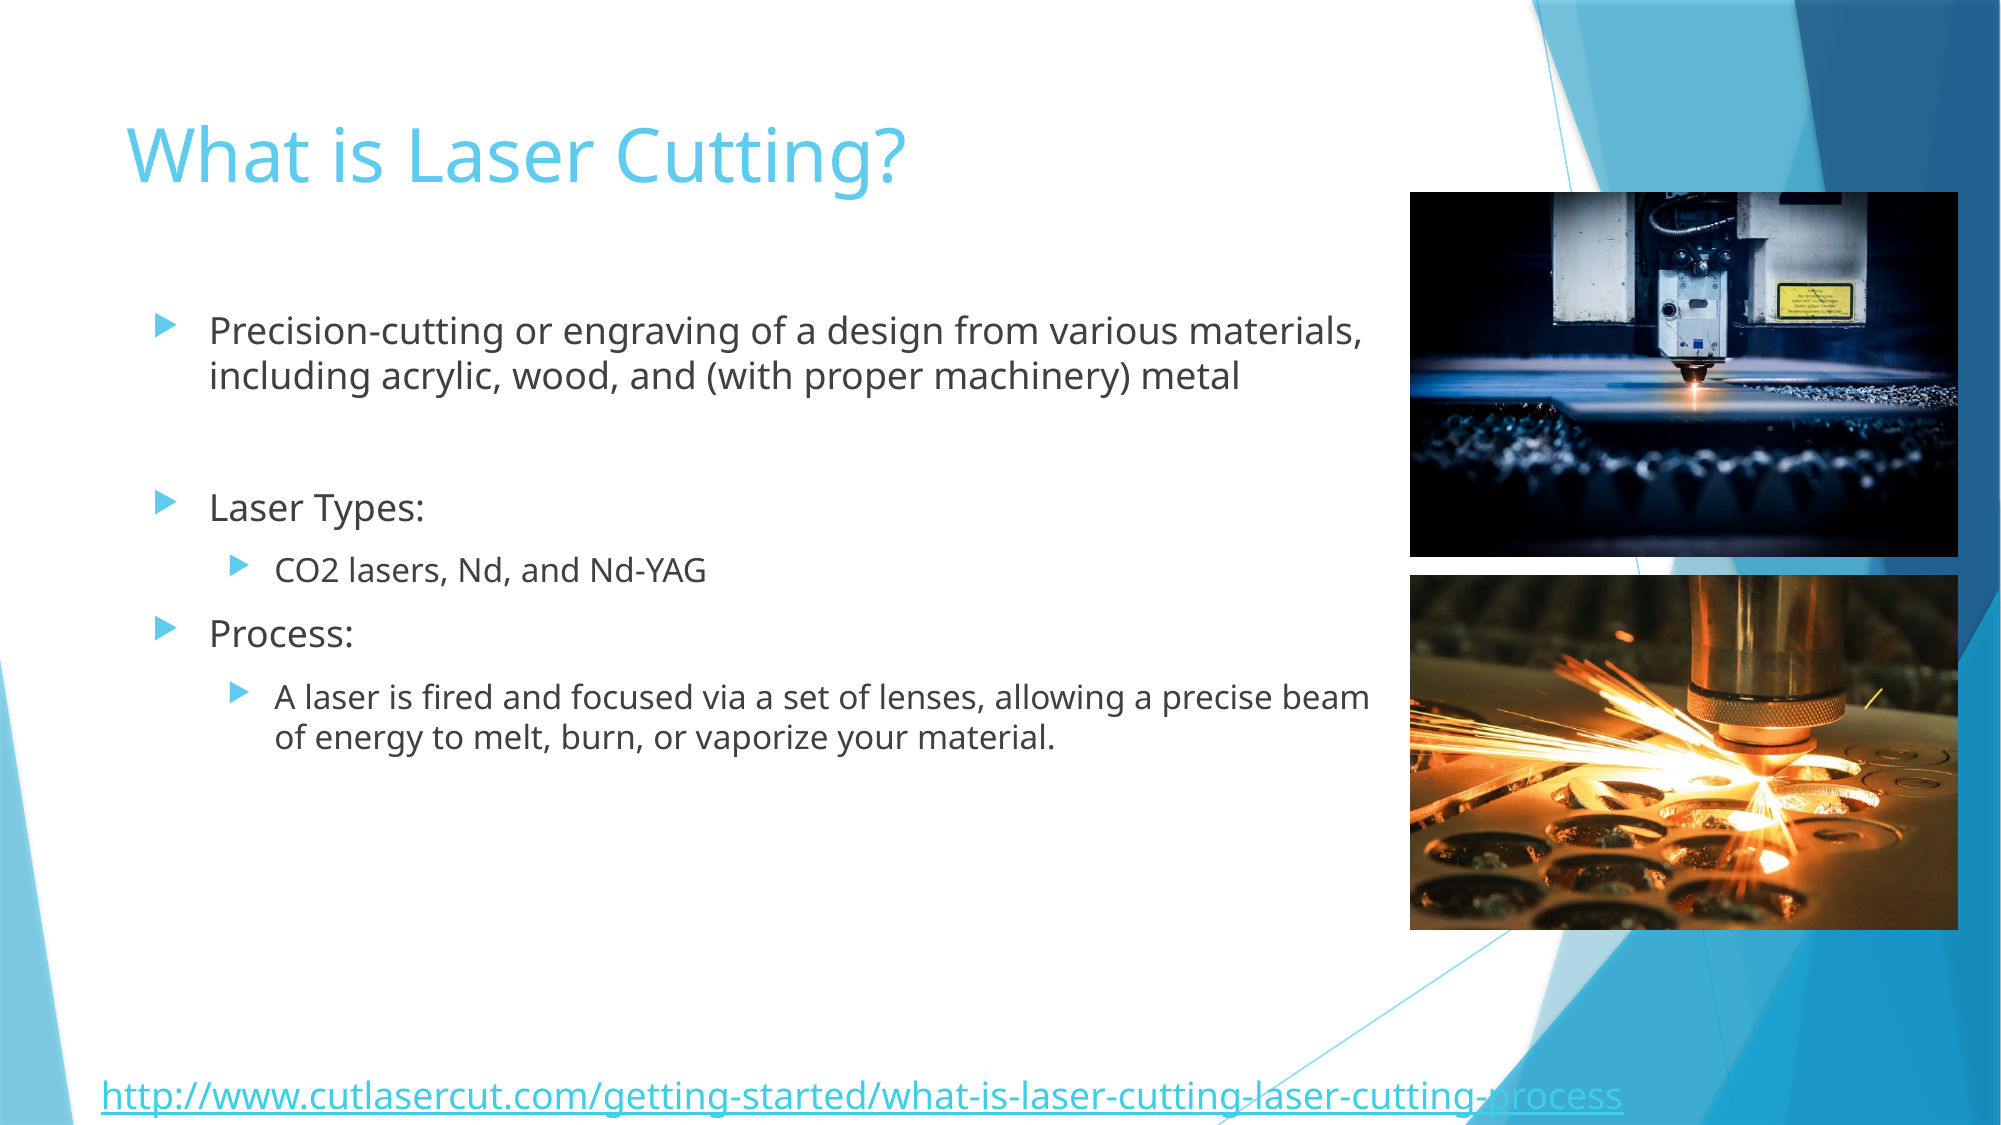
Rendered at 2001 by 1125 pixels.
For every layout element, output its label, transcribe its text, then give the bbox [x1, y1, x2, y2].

picture [1409, 191, 1958, 558]
text_box http://www.cutlasercut.com/getting-started/what-is-laser-cutting-laser-cutting-process [86, 1064, 1863, 1125]
title What is Laser Cutting? [111, 99, 1522, 317]
list Precision-cutting or engraving of a design from various materials, including acrylic, wood, and (with proper machinery) metal Laser Types: CO2 lasers, Nd, and Nd-YAG Process: A laser is fired and focused via a set of lenses, allowing a precise beam of energy to melt, burn, or vaporize your material. [137, 299, 1403, 1014]
picture [1409, 574, 1958, 930]
